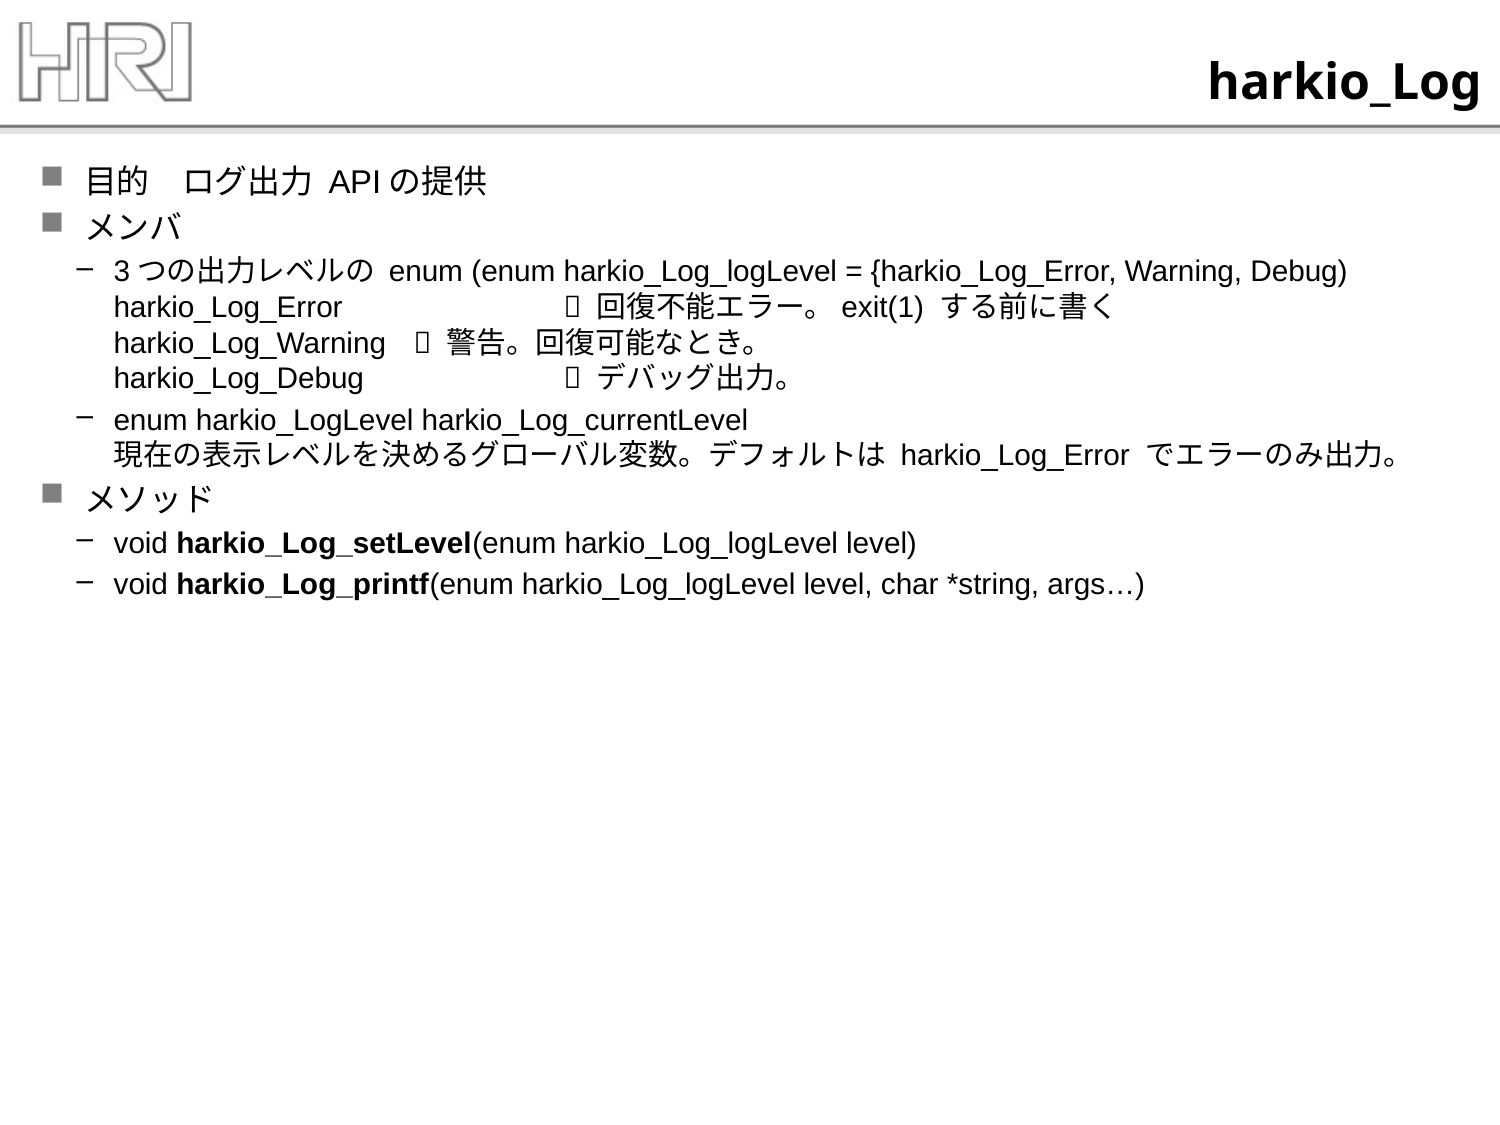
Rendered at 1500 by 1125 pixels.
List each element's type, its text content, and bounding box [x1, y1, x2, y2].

list 目的 ログ出力 APIの提供 メンバ 3つの出力レベルの enum (enum harkio_Log_logLevel = {harkio_Log_Error, Warning, Debug) harkio_Log_Error  回復不能エラー。exit(1) する前に書く harkio_Log_Warning  警告。回復可能なとき。 harkio_Log_Debug  デバッグ出力。 enum harkio_LogLevel harkio_Log_currentLevel 現在の表示レベルを決めるグローバル変数。デフォルトは harkio_Log_Error でエラーのみ出力。 メソッド void harkio_Log_setLevel(enum harkio_Log_logLevel level) void harkio_Log_printf(enum harkio_Log_logLevel level, char *string, args…) [17, 160, 1483, 1059]
title harkio_Log [300, 0, 1483, 126]
picture [0, 0, 1500, 134]
